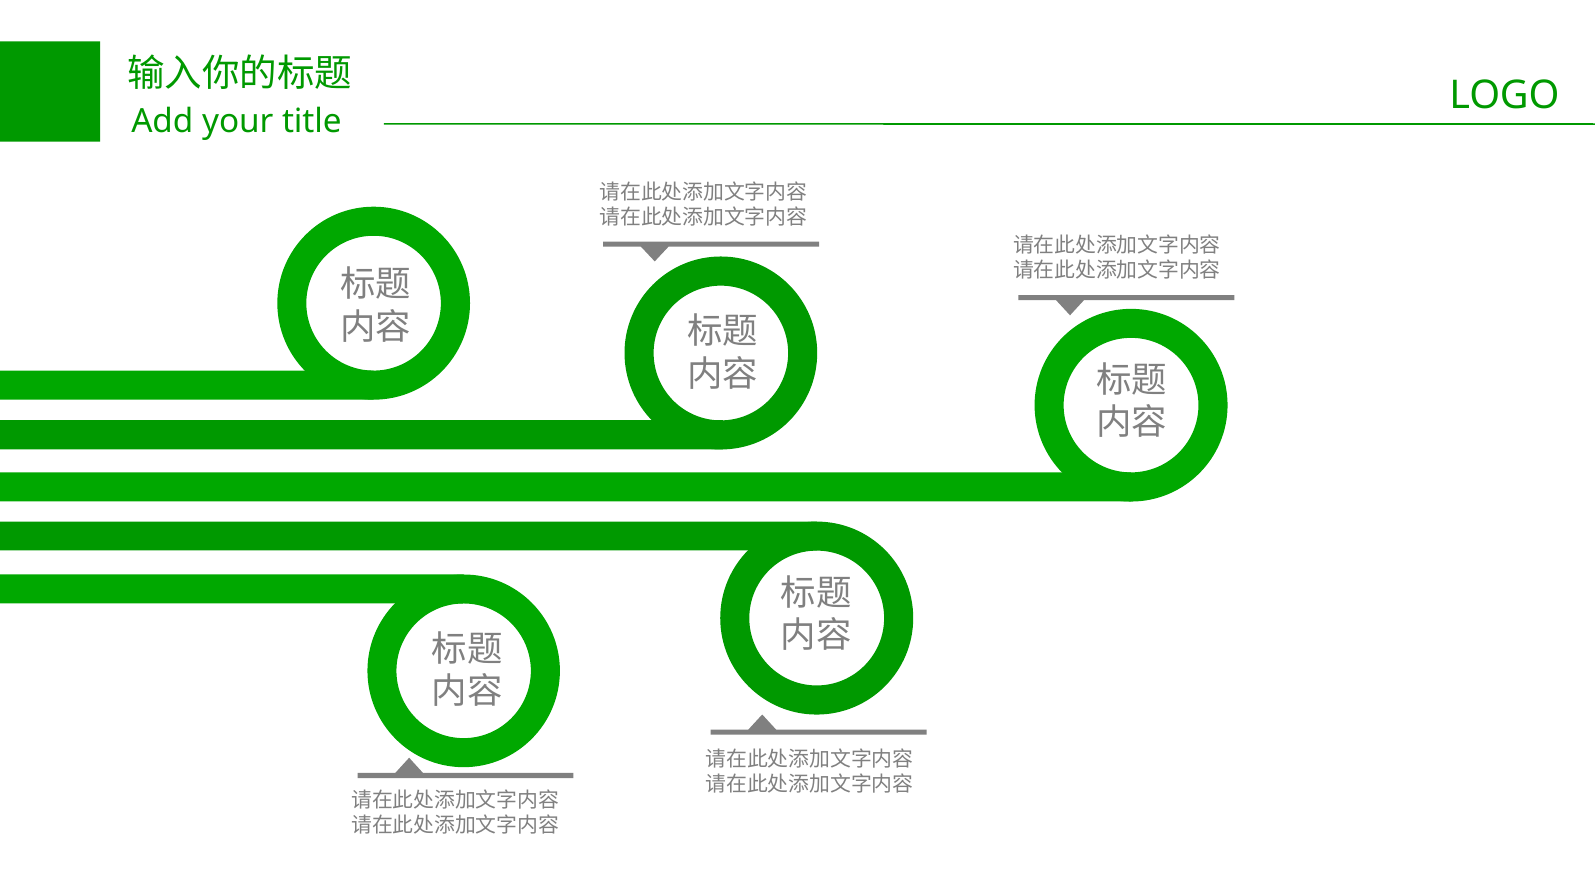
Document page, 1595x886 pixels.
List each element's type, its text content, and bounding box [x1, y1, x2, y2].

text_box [277, 206, 471, 400]
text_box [1034, 308, 1228, 502]
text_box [719, 521, 914, 715]
text_box [1018, 295, 1235, 307]
text_box [603, 241, 820, 254]
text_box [624, 256, 818, 450]
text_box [367, 574, 561, 768]
text_box [0, 574, 365, 604]
text_box 请在此处添加文字内容请在此处添加文字内容 [691, 738, 939, 803]
text_box [0, 370, 272, 400]
text_box 请在此处添加文字内容请在此处添加文字内容 [584, 171, 833, 236]
text_box [357, 772, 574, 779]
text_box [0, 420, 619, 450]
text_box [0, 521, 717, 551]
text_box [0, 472, 1029, 502]
text_box 请在此处添加文字内容请在此处添加文字内容 [998, 224, 1247, 289]
text_box [710, 724, 927, 735]
text_box 请在此处添加文字内容请在此处添加文字内容 [336, 779, 585, 845]
